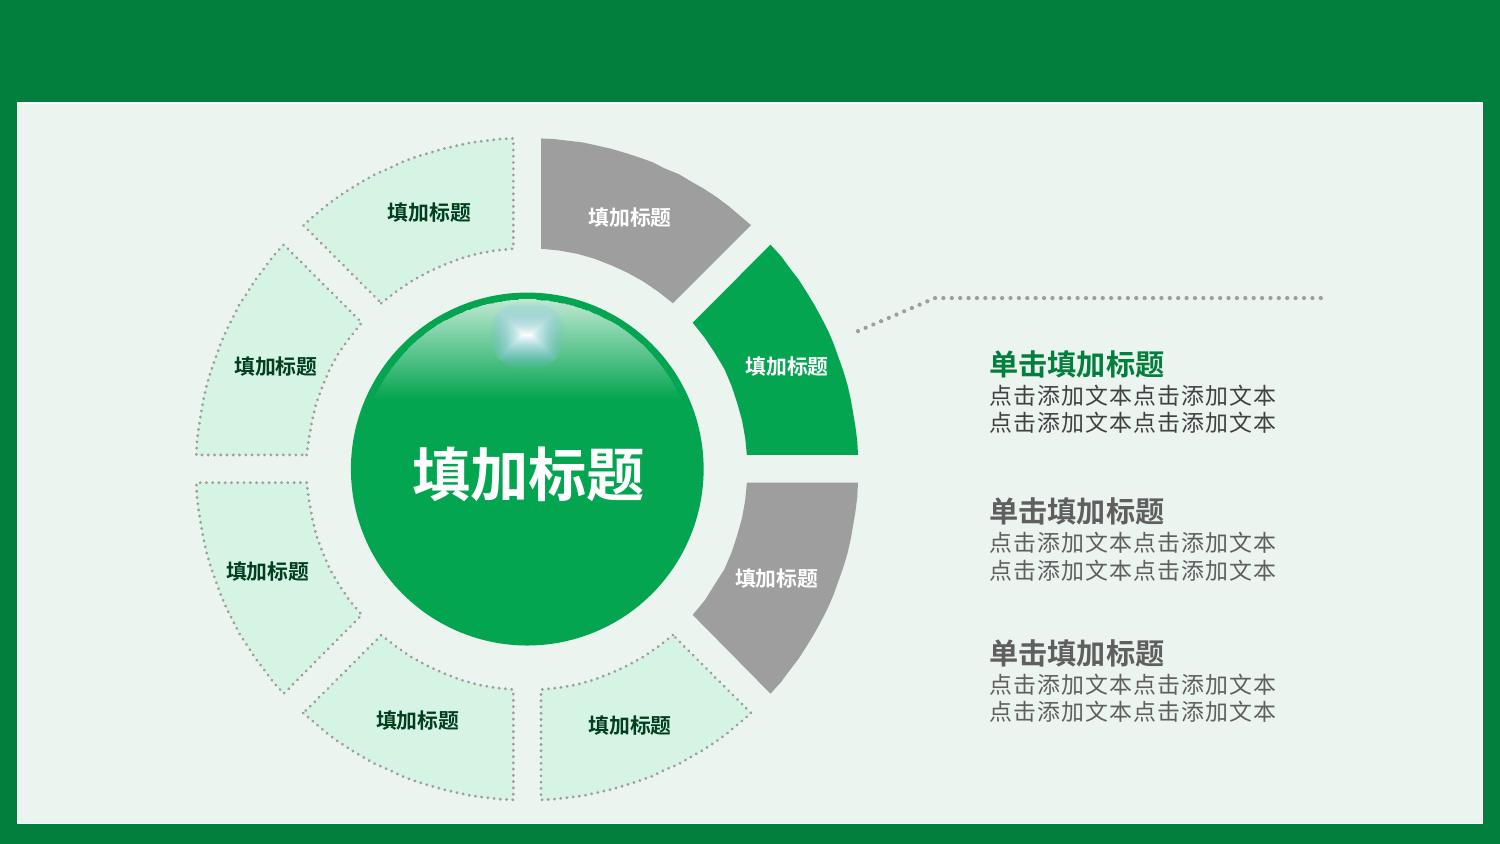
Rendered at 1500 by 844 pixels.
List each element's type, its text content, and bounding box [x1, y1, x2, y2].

text_box 单击填加标题 点击添加文本点击添加文本 点击添加文本点击添加文本 [974, 339, 1306, 444]
text_box 单击填加标题 点击添加文本点击添加文本 点击添加文本点击添加文本 [974, 628, 1306, 733]
text_box 单击填加标题 点击添加文本点击添加文本 点击添加文本点击添加文本 [974, 486, 1306, 592]
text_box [196, 138, 859, 801]
text_box [863, 298, 1322, 331]
